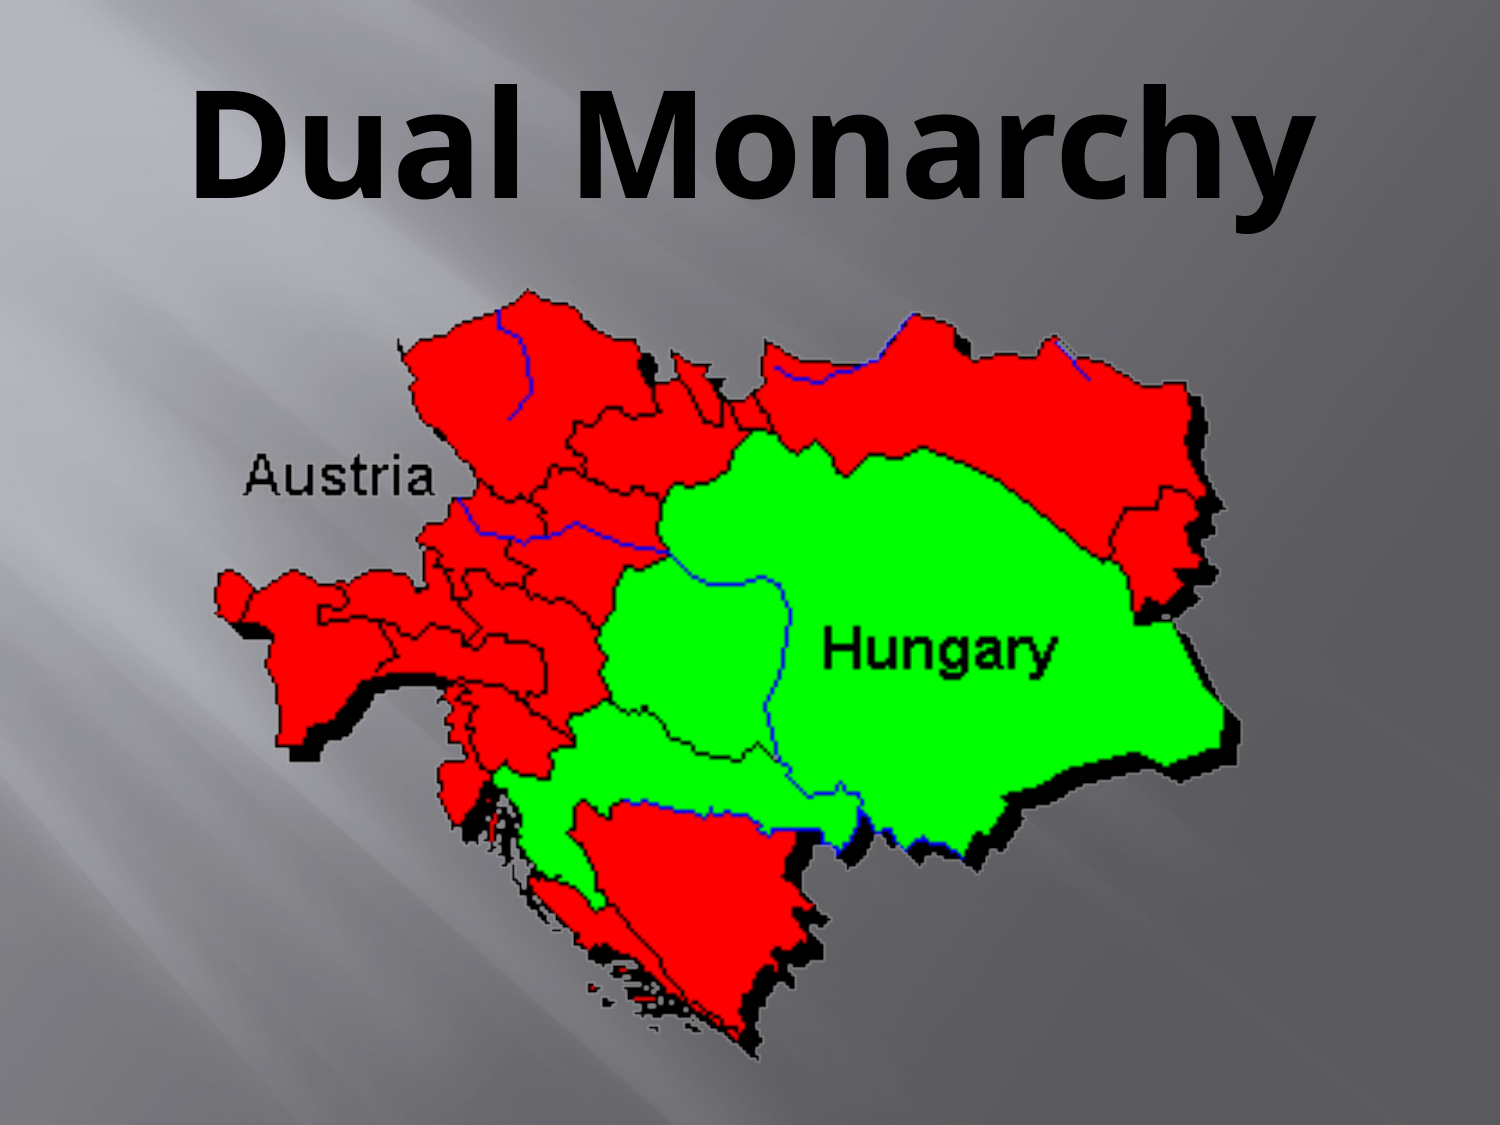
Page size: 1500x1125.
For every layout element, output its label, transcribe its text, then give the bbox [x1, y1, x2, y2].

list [199, 274, 1251, 1074]
title Dual Monarchy [75, 45, 1425, 233]
